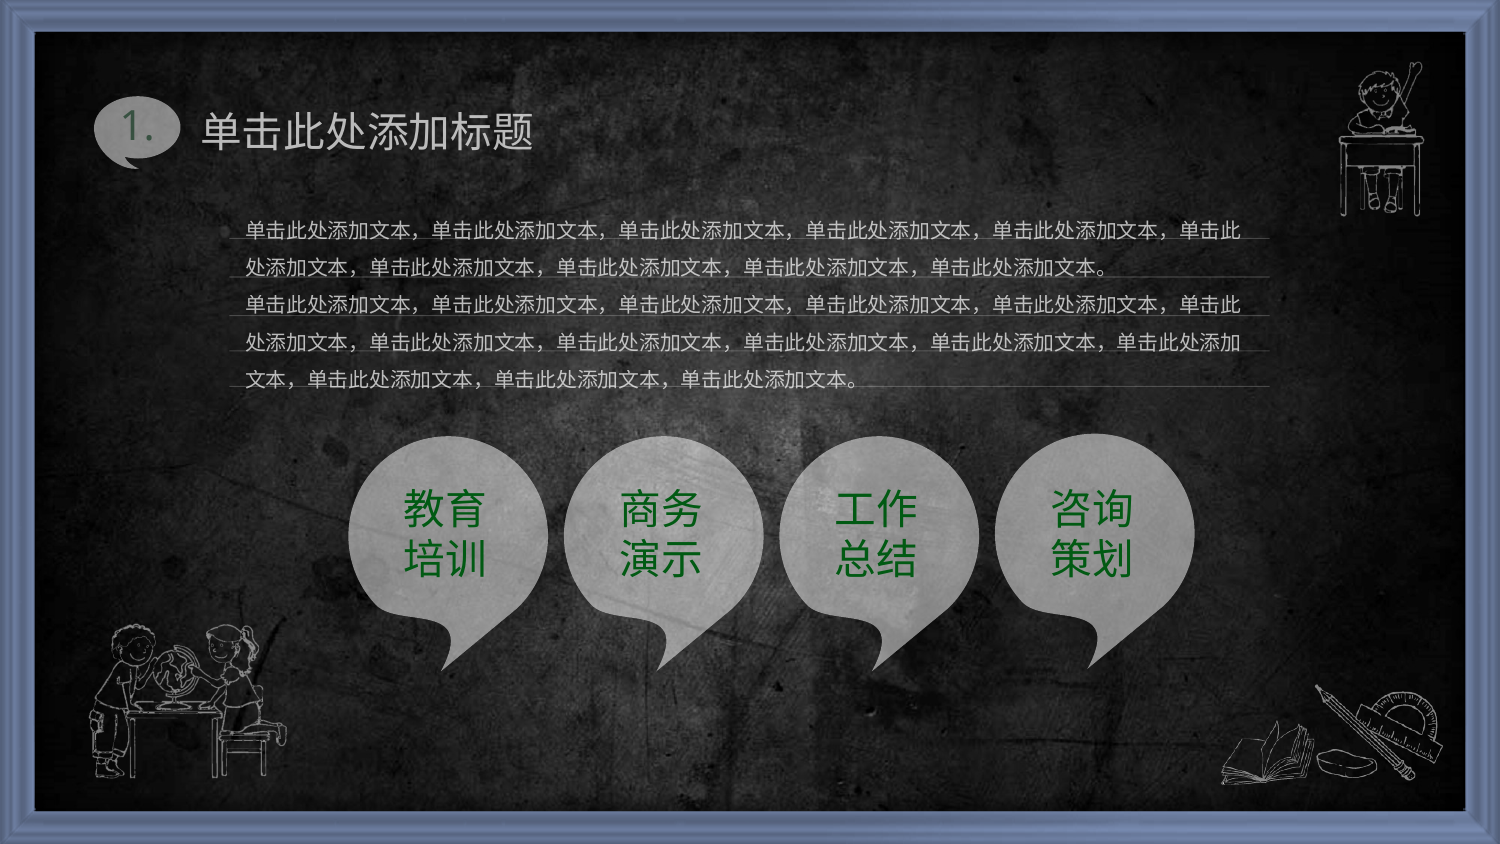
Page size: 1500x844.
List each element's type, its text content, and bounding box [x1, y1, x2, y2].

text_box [779, 435, 980, 637]
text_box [348, 435, 549, 637]
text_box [994, 433, 1195, 634]
title 单击此处添加标题 [185, 97, 1022, 164]
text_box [229, 197, 1270, 403]
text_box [563, 435, 764, 637]
picture [1332, 54, 1434, 223]
picture [64, 582, 292, 791]
picture [1221, 684, 1443, 785]
